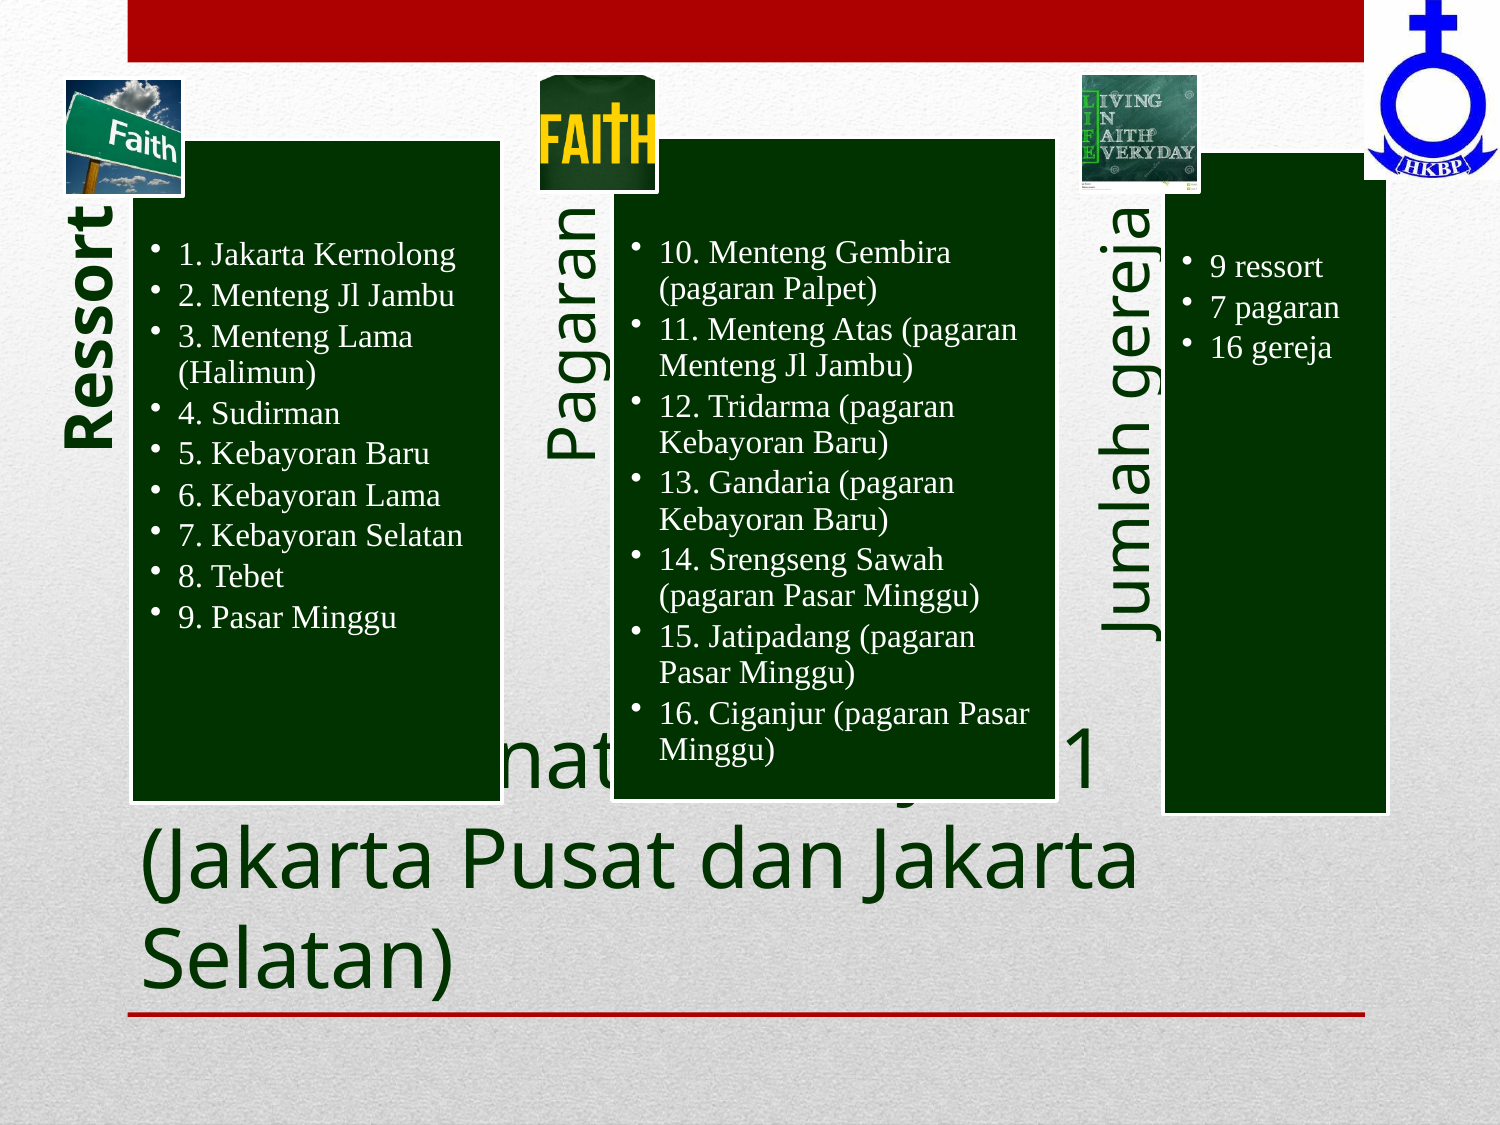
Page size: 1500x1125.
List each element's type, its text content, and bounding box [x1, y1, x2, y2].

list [28, 18, 1389, 871]
title A. Koordinator Wilayah 1 (Jakarta Pusat dan Jakarta Selatan) [125, 750, 1436, 1013]
picture [1363, 0, 1500, 181]
